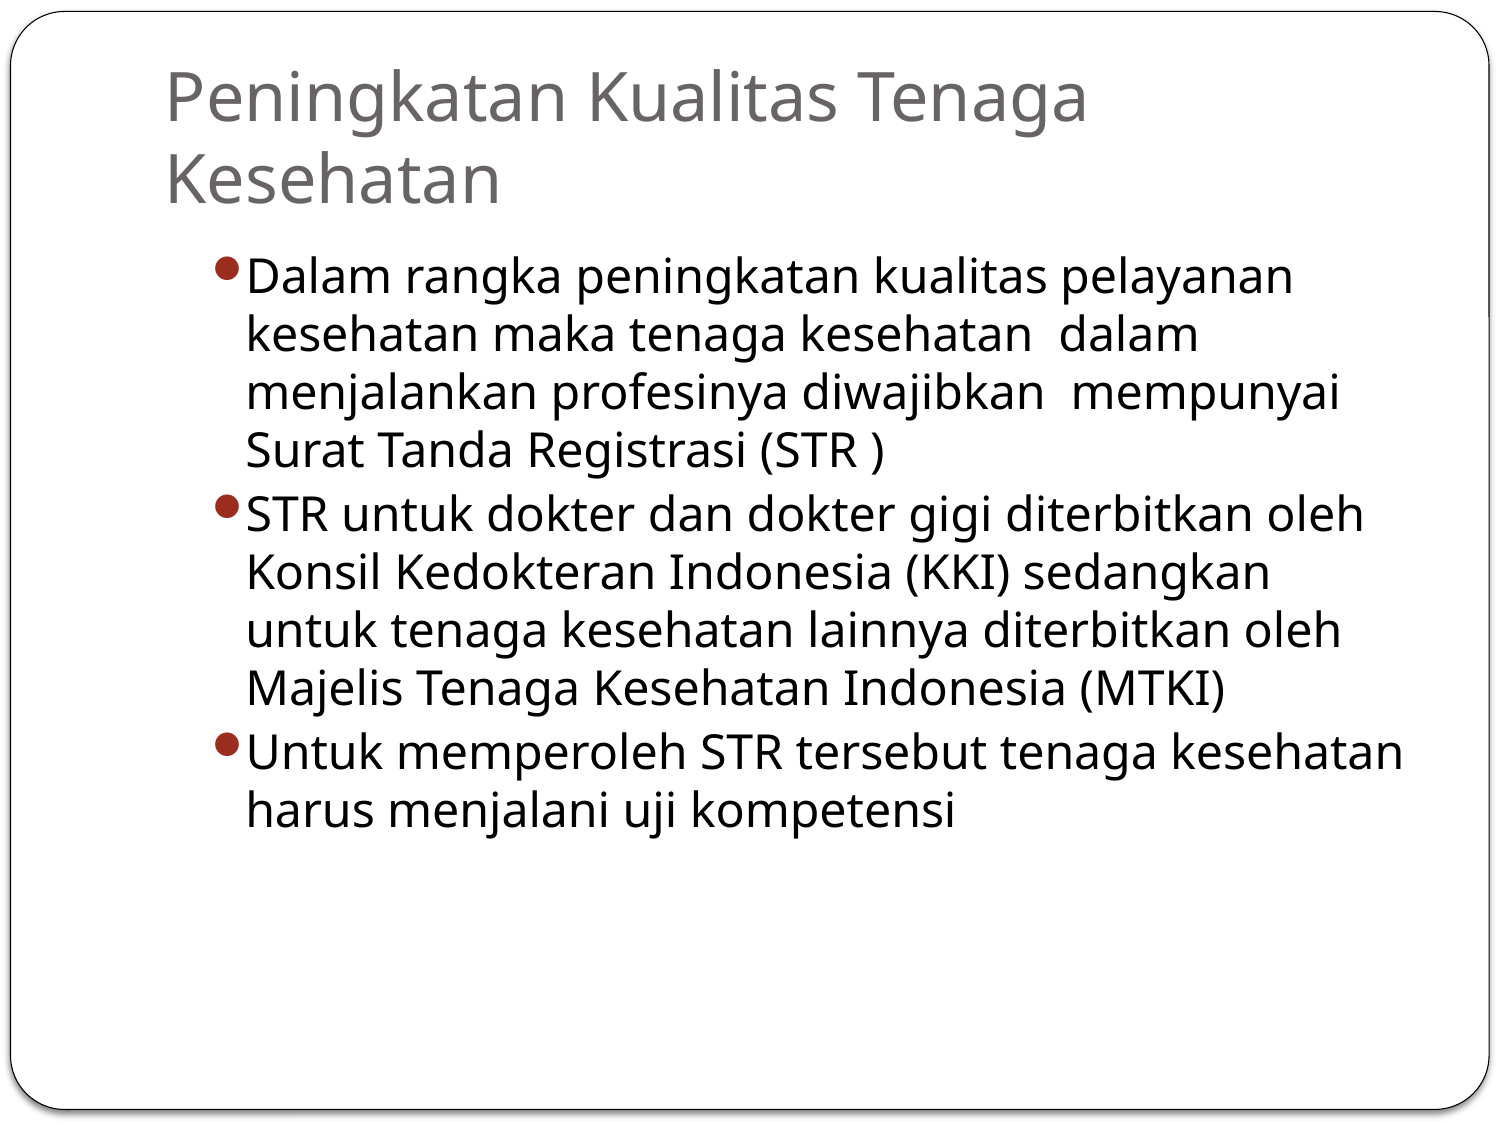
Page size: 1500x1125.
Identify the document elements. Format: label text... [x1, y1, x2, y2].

list Dalam rangka peningkatan kualitas pelayanan kesehatan maka tenaga kesehatan dalam menjalankan profesinya diwajibkan mempunyai Surat Tanda Registrasi (STR ) STR untuk dokter dan dokter gigi diterbitkan oleh Konsil Kedokteran Indonesia (KKI) sedangkan untuk tenaga kesehatan lainnya diterbitkan oleh Majelis Tenaga Kesehatan Indonesia (MTKI) Untuk memperoleh STR tersebut tenaga kesehatan harus menjalani uji kompetensi [150, 237, 1425, 988]
title Peningkatan Kualitas Tenaga Kesehatan [150, 45, 1425, 233]
